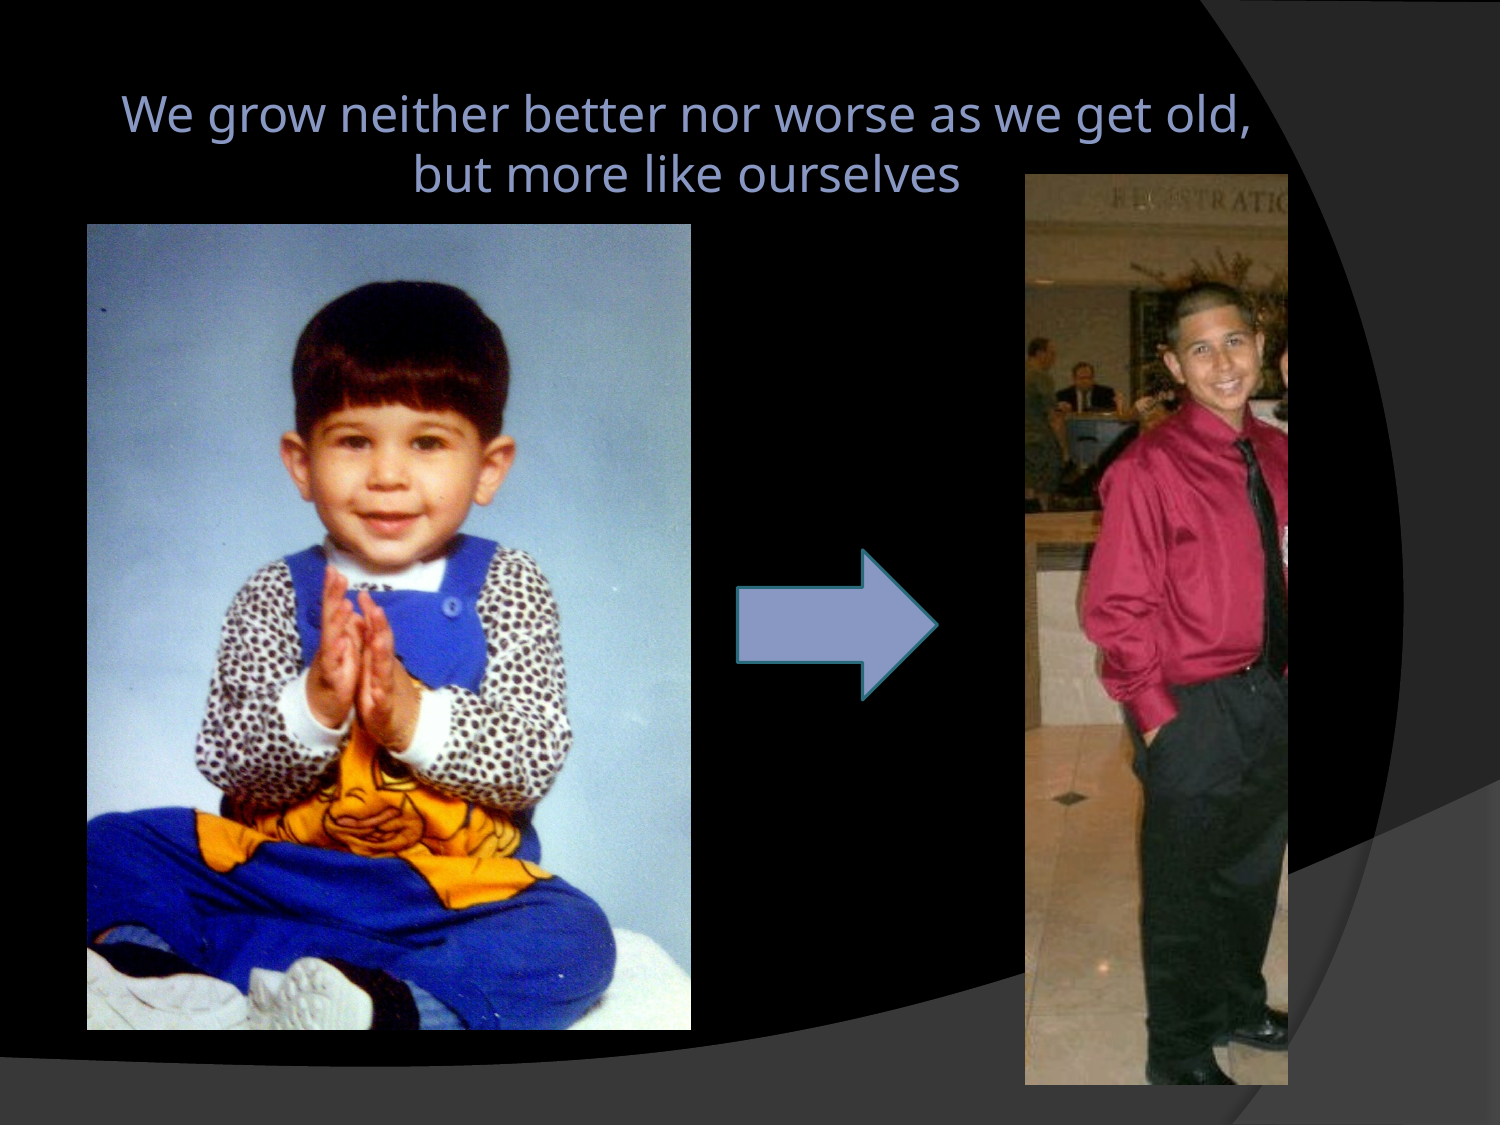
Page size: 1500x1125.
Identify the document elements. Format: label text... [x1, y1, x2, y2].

text_box [735, 548, 939, 702]
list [87, 224, 692, 1030]
title We grow neither better nor worse as we get old, but more like ourselves [75, 75, 1300, 263]
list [1024, 174, 1288, 1085]
